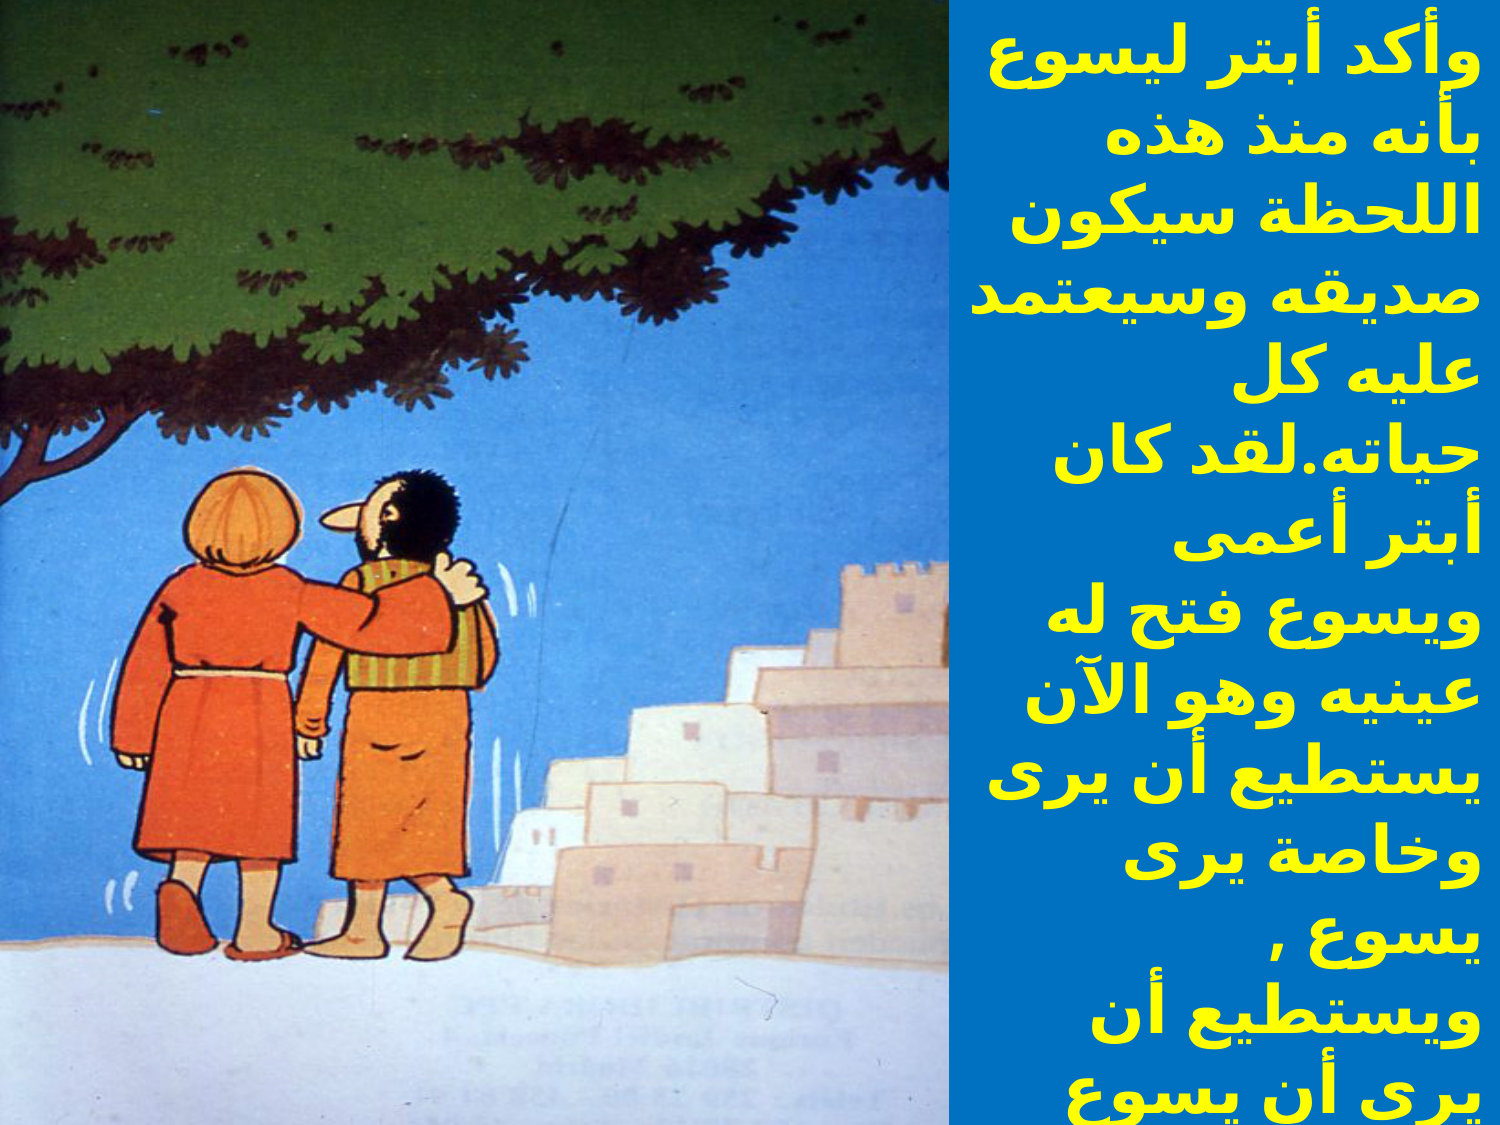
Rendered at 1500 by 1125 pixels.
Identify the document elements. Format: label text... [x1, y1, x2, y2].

text_box وأكد أبتر ليسوع بأنه منذ هذه اللحظة سيكون صديقه وسيعتمد عليه كل حياته.لقد كان أبتر أعمى ويسوع فتح له عينيه وهو الآن يستطيع أن يرى وخاصة يرى يسوع , ويستطيع أن يرى أن يسوع هو مرسل من عند الله وأن عليه أن يحبه , يستمع اليه وأن عليه أن يعمل ما يريد منه يسوع طوال حياته [951, 0, 1500, 1125]
picture [0, 0, 950, 1125]
